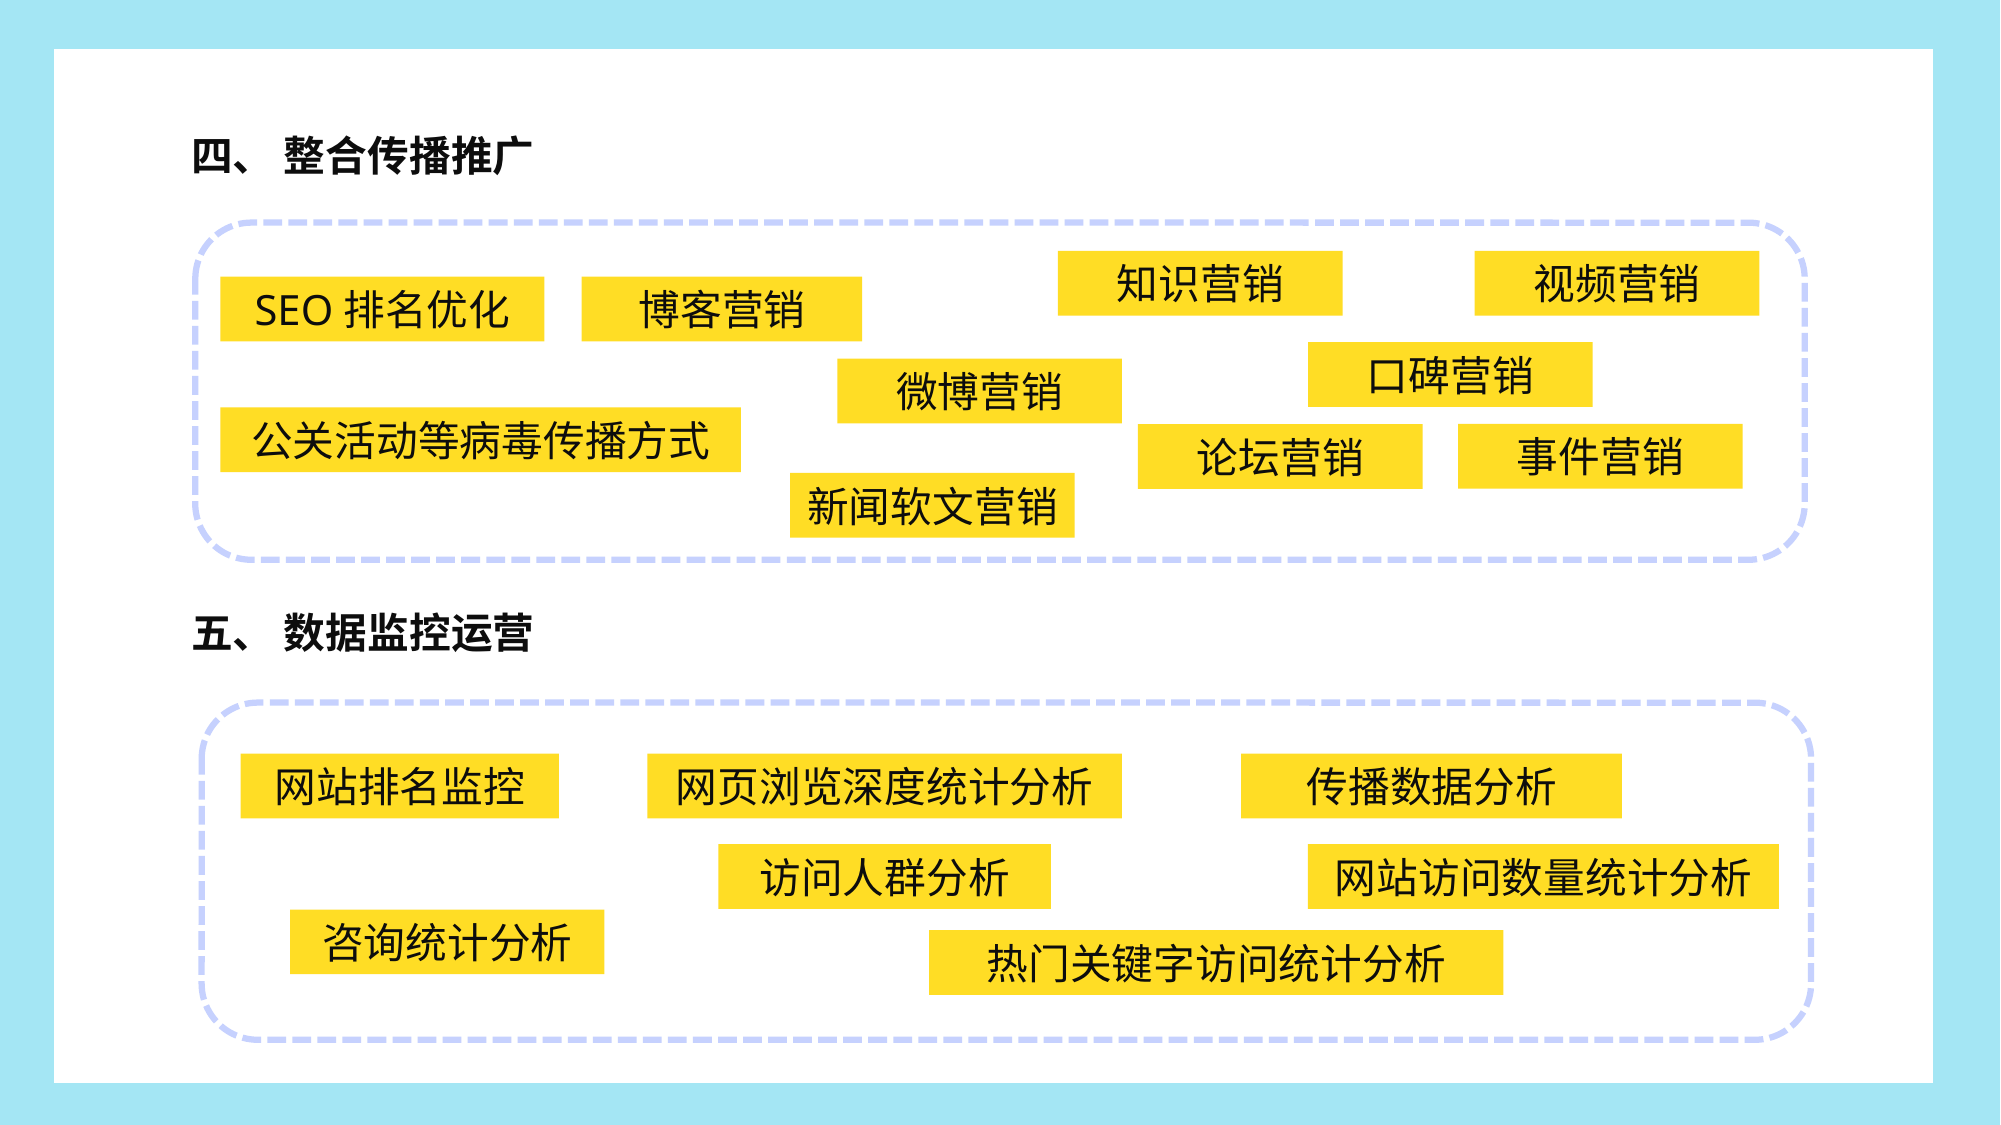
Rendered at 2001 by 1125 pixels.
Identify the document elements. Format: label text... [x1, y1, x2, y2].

text_box 四、 整合传播推广 [143, 122, 582, 188]
text_box [200, 701, 1813, 1041]
text_box [194, 221, 1806, 561]
text_box 五、 数据监控运营 [143, 599, 582, 664]
